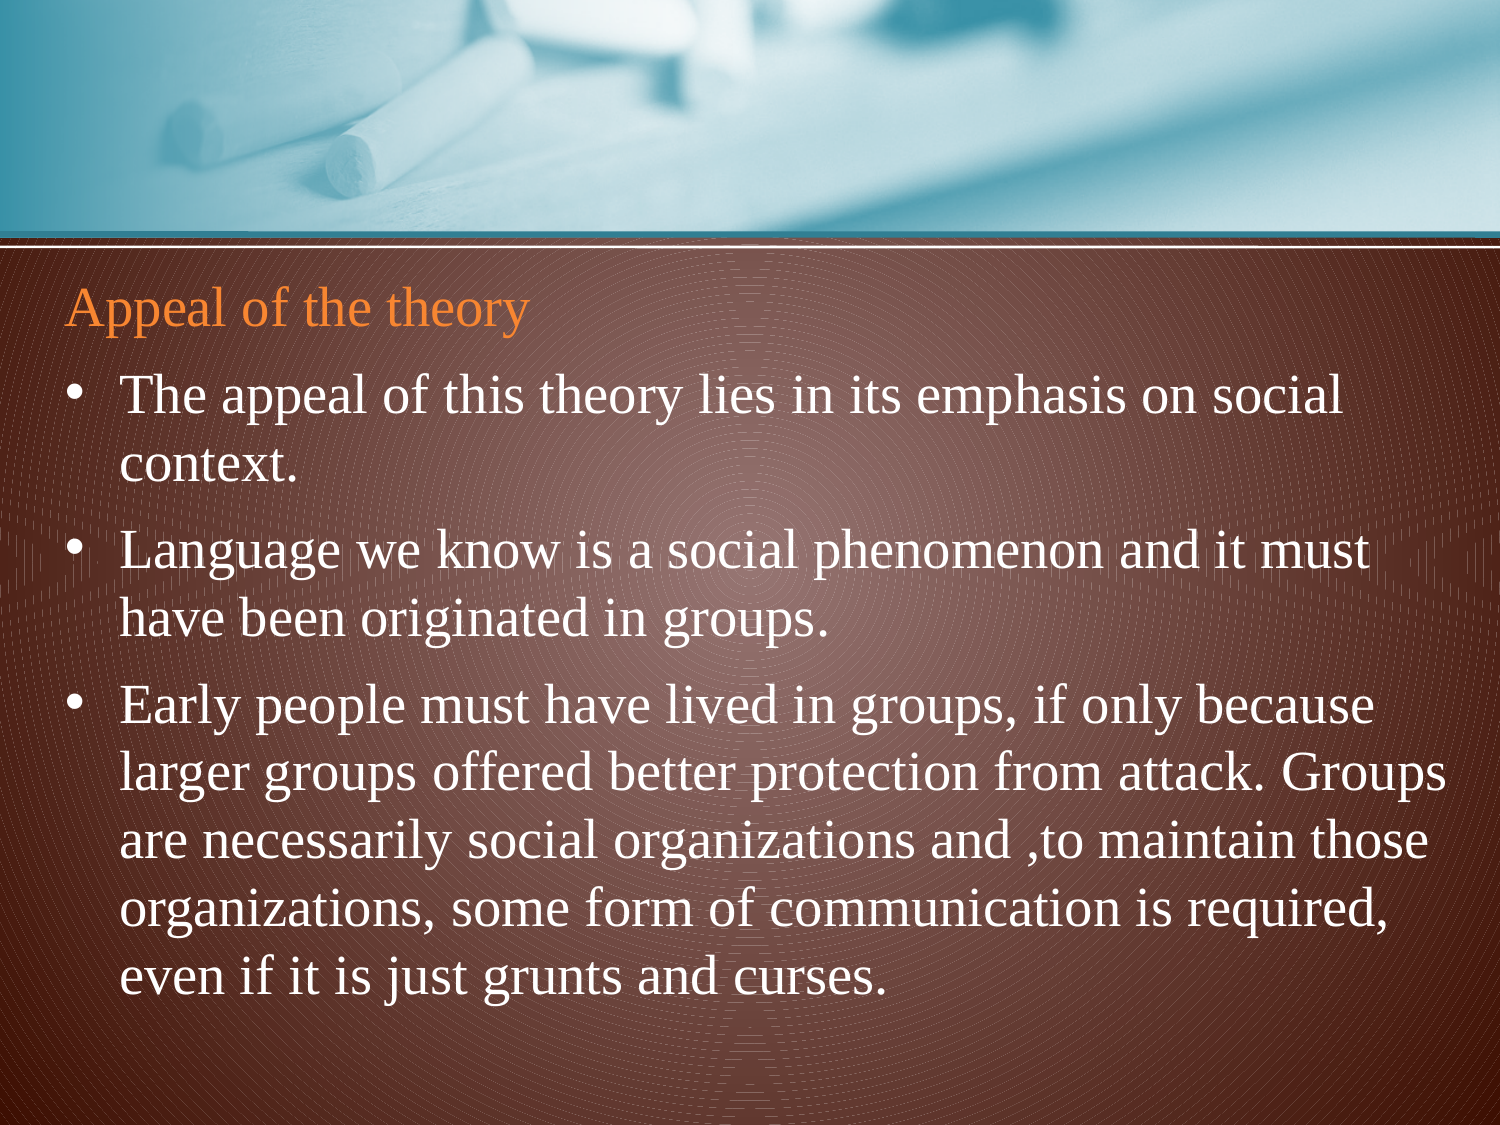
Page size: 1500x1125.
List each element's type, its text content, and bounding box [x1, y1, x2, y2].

list Appeal of the theory The appeal of this theory lies in its emphasis on social context. Language we know is a social phenomenon and it must have been originated in groups. Early people must have lived in groups, if only because larger groups offered better protection from attack. Groups are necessarily social organizations and ,to maintain those organizations, some form of communication is required, even if it is just grunts and curses. [50, 262, 1463, 1075]
